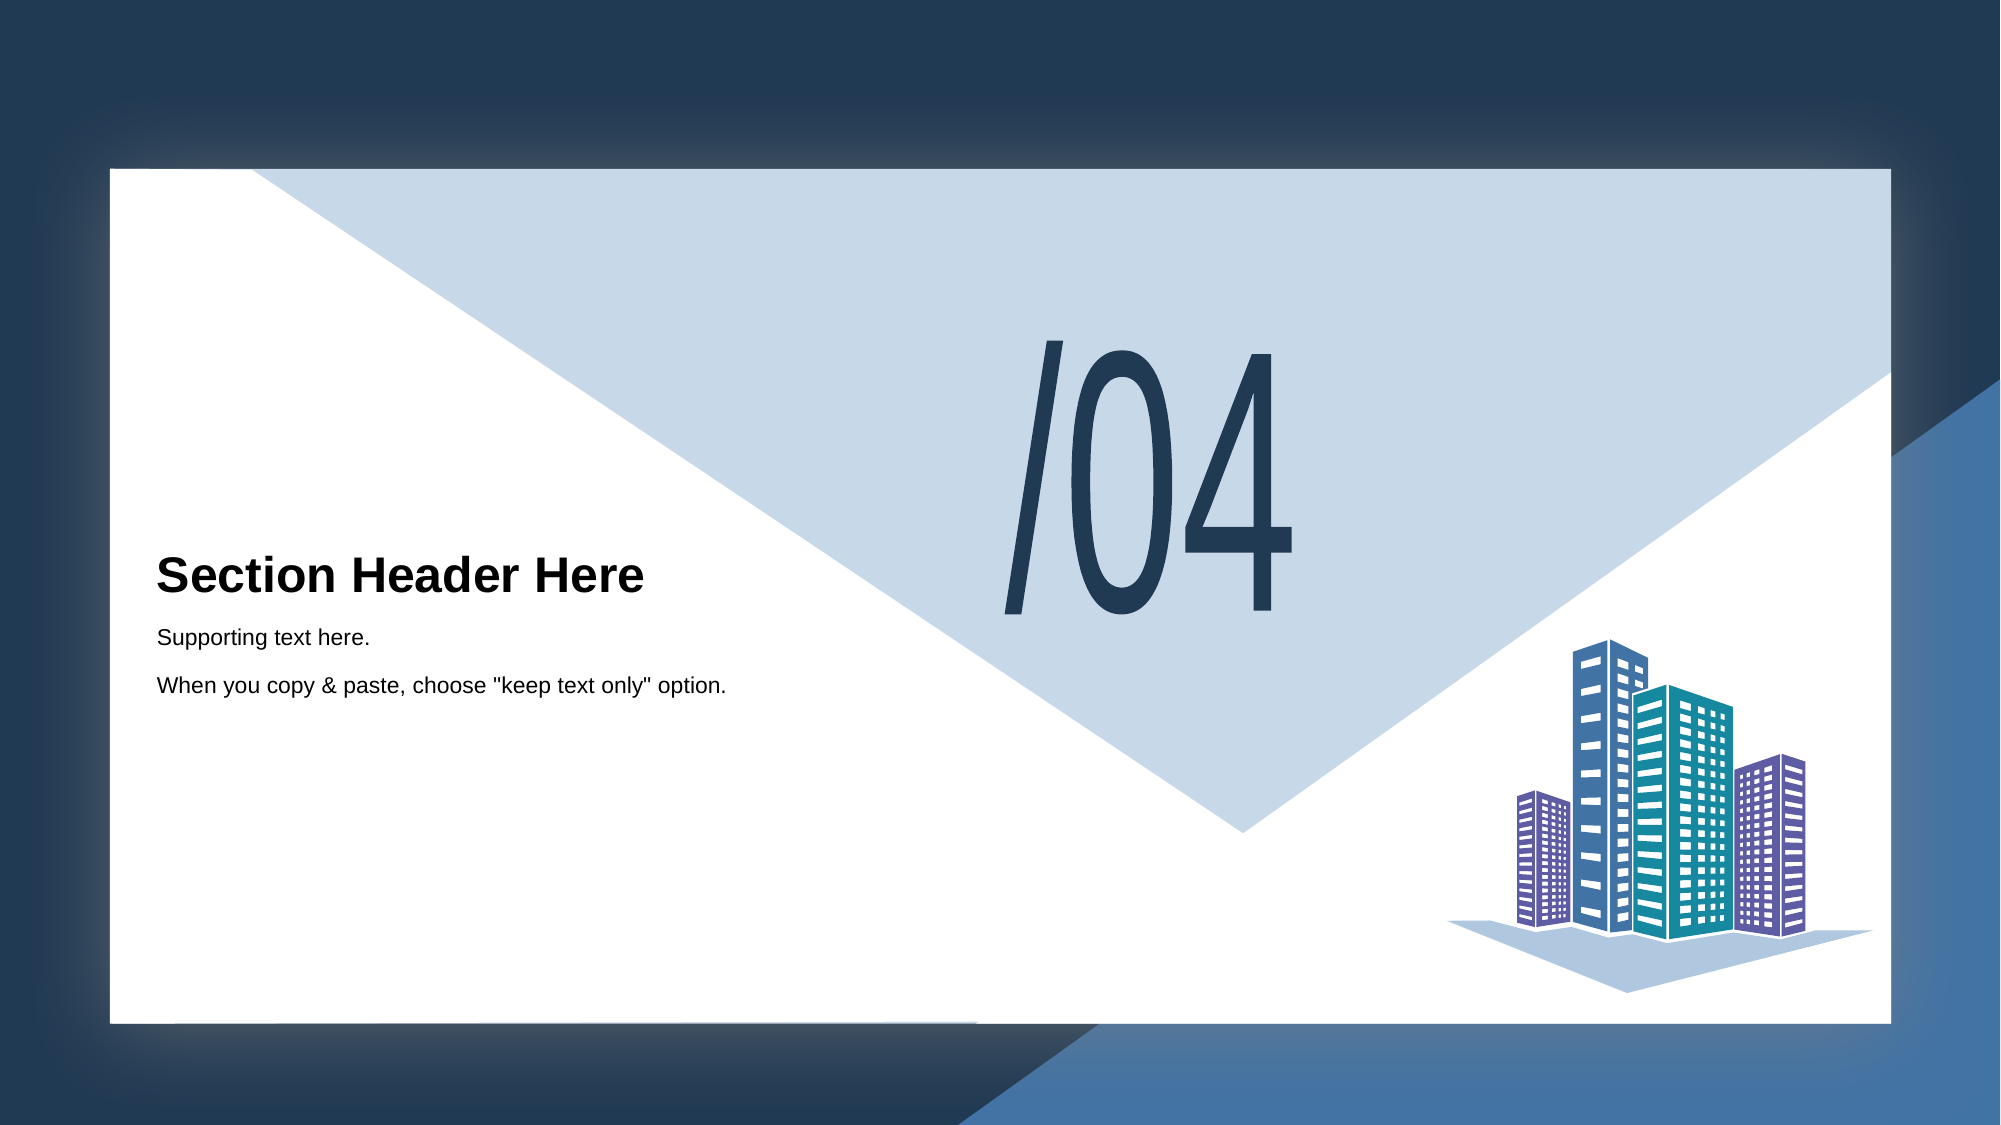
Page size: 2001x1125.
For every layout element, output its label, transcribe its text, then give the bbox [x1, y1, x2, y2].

list Supporting text here. When you copy & paste, choose "keep text only" option. [141, 614, 1031, 782]
title Section Header Here [141, 430, 1031, 612]
